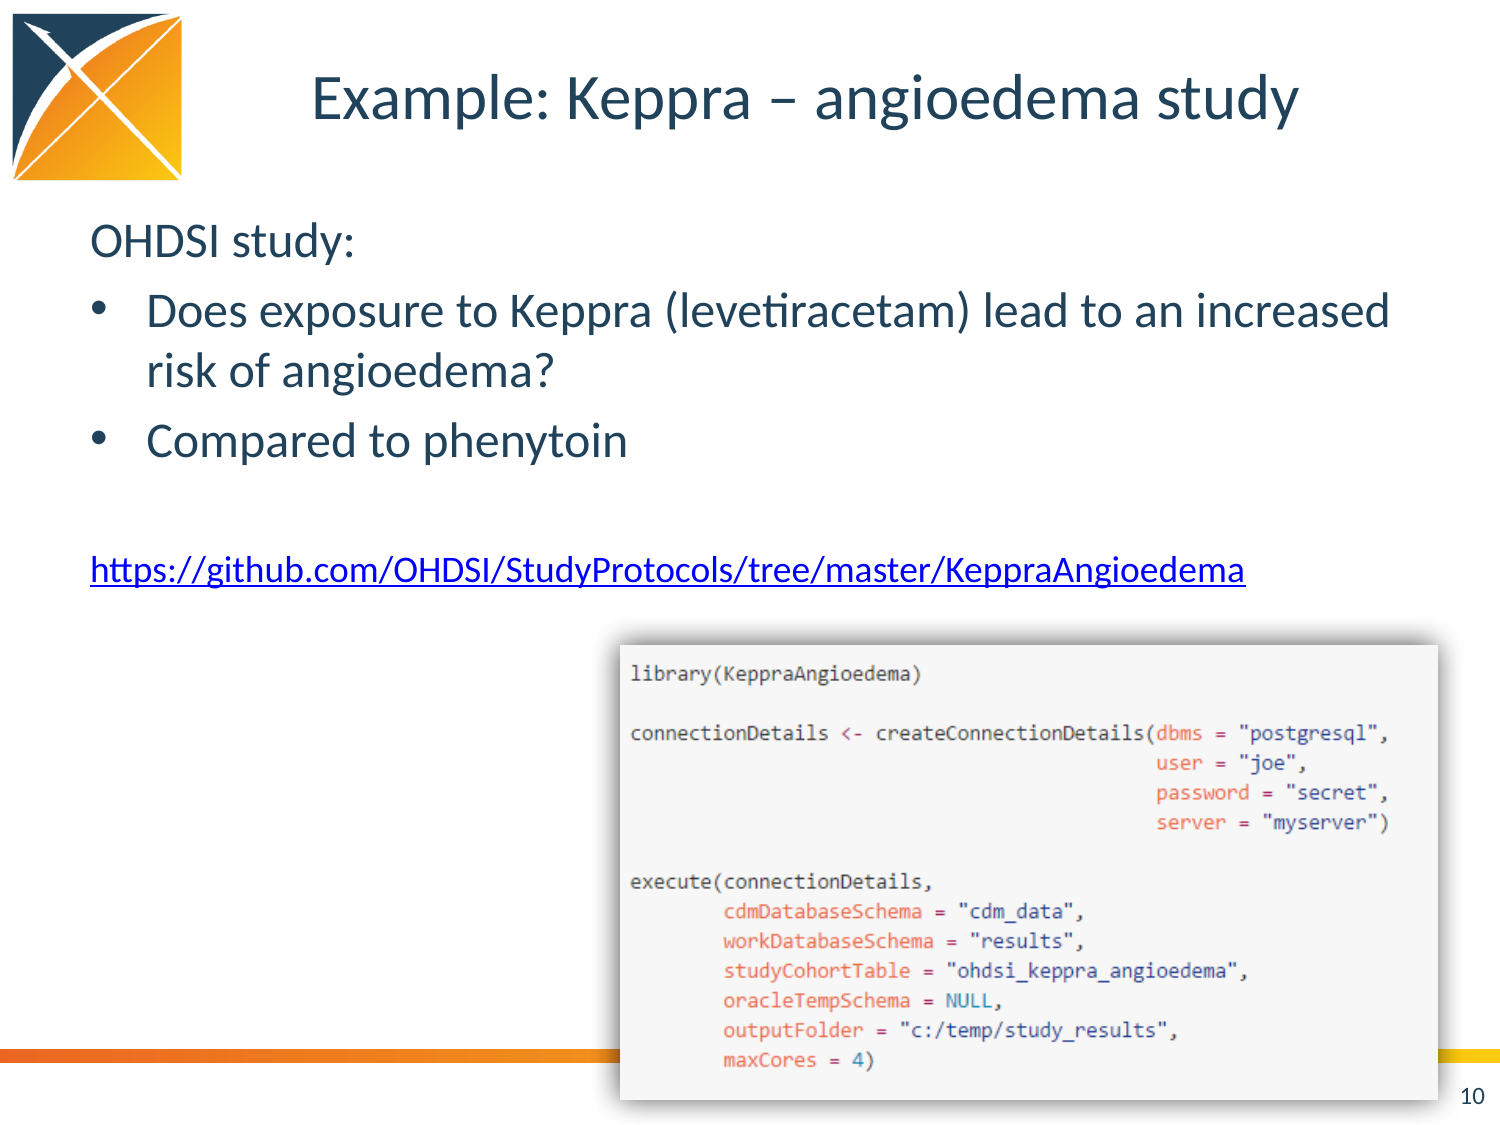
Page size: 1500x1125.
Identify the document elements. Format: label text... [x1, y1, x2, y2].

slide_number 10 [1149, 1065, 1500, 1125]
list OHDSI study: Does exposure to Keppra (levetiracetam) lead to an increased risk of angioedema? Compared to phenytoin https://github.com/OHDSI/StudyProtocols/tree/master/KeppraAngioedema [75, 200, 1425, 1005]
picture [619, 644, 1438, 1101]
picture [0, 0, 206, 200]
title Example: Keppra – angioedema study [187, 24, 1425, 163]
